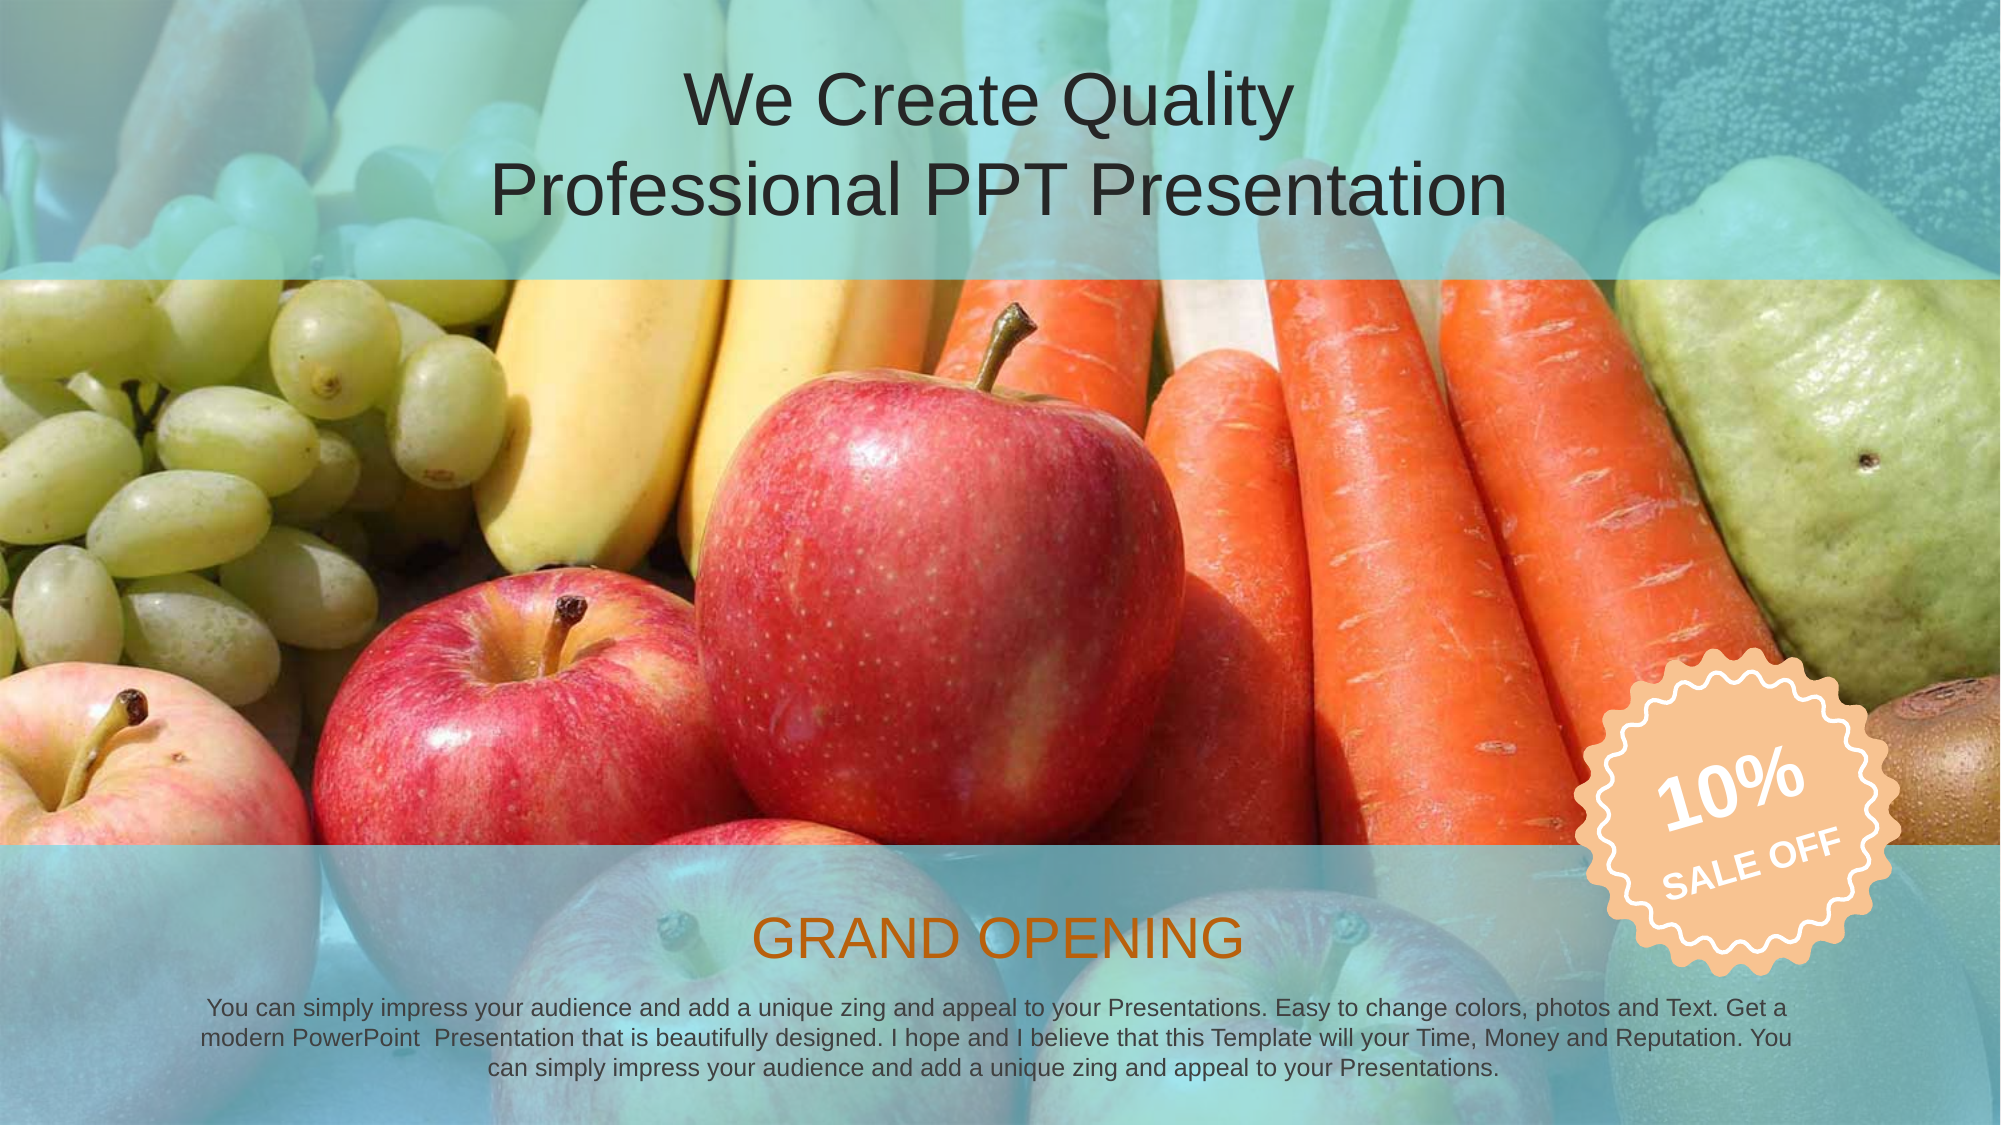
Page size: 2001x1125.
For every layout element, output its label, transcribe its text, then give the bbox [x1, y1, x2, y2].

text_box GRAND OPENING [717, 900, 1280, 971]
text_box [1574, 648, 1901, 976]
text_box We Create Quality Professional PPT Presentation [325, 49, 1674, 230]
text_box You can simply impress your audience and add a unique zing and appeal to your Presentations. Easy to change colors, photos and Text. Get a modern PowerPoint Presentation that is beautifully designed. I hope and I believe that this Template will your Time, Money and Reputation. You can simply impress your audience and add a unique zing and appeal to your Presentations. [164, 984, 1833, 1089]
text_box [0, 0, 2000, 281]
picture [0, 0, 2001, 1125]
text_box [0, 844, 2000, 1125]
